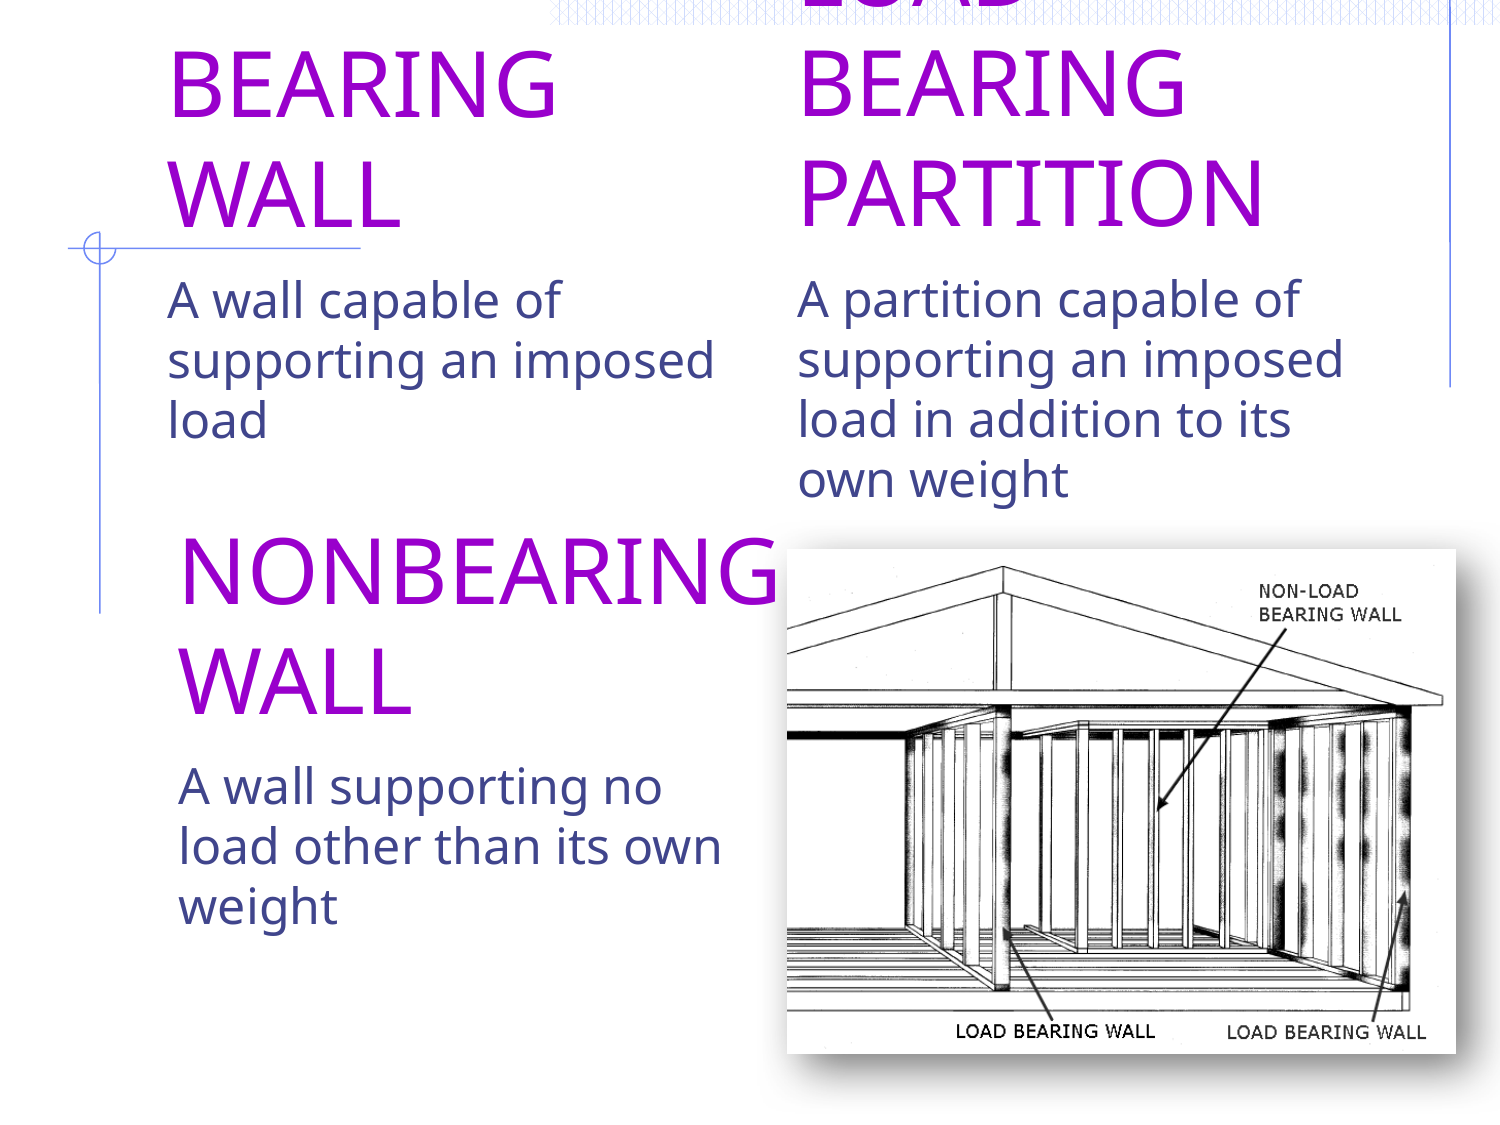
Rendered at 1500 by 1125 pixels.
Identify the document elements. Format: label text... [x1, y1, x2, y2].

picture [787, 549, 1457, 1054]
list BEARING WALL [151, 0, 688, 254]
list A partition capable of supporting an imposed load in addition to its own weight [782, 259, 1383, 554]
list NONBEARING WALL [162, 485, 782, 740]
list A wall capable of supporting an imposed load [152, 261, 753, 622]
list A wall supporting no load other than its own weight [163, 747, 764, 1109]
list LOAD-BEARING PARTITION [780, 0, 1456, 252]
